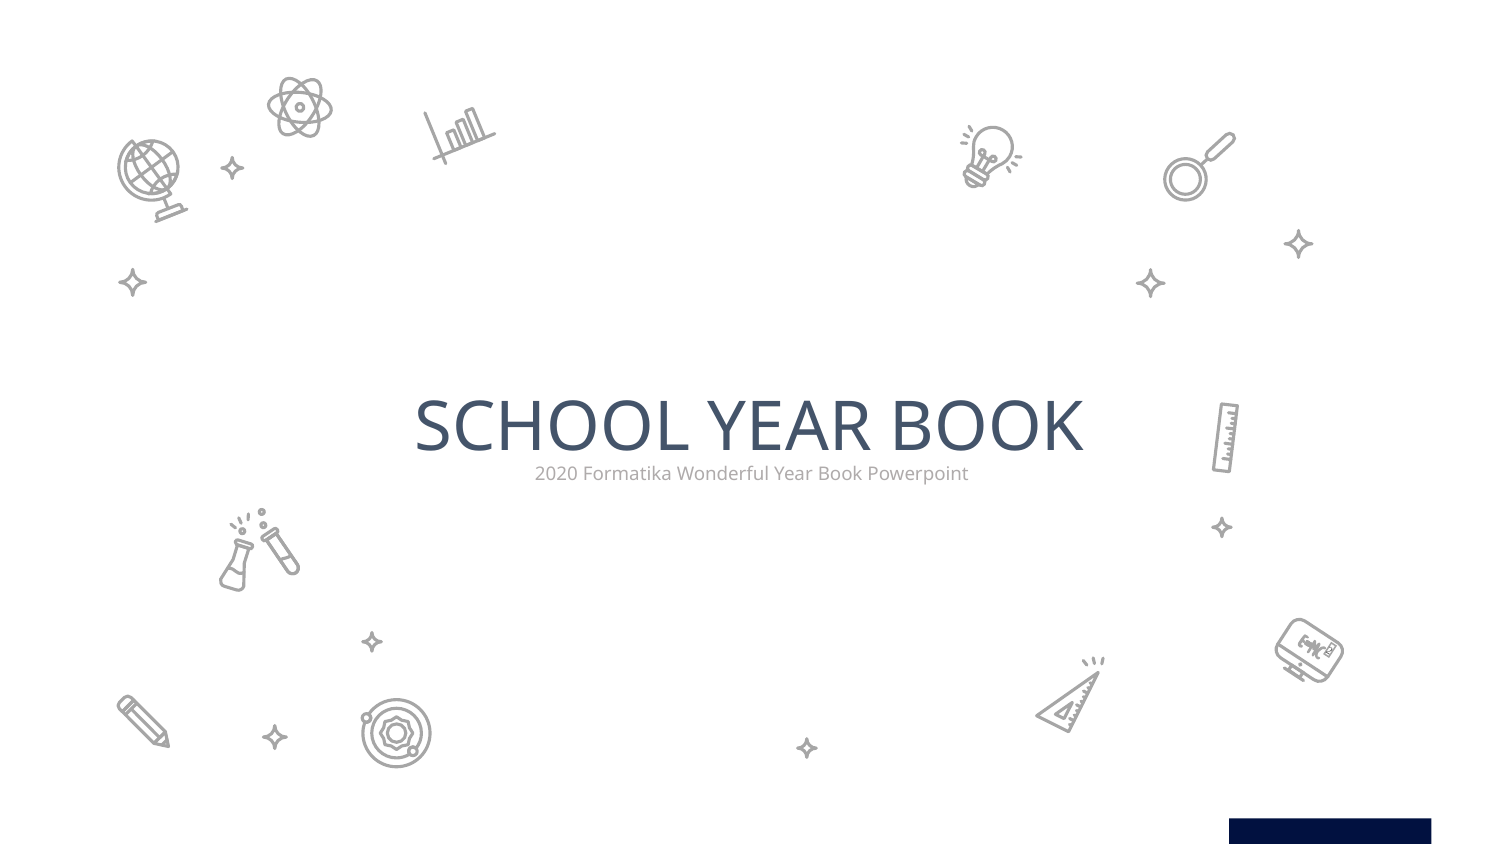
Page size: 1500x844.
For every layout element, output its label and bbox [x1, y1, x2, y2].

text_box [114, 75, 1344, 767]
text_box [1228, 817, 1432, 844]
